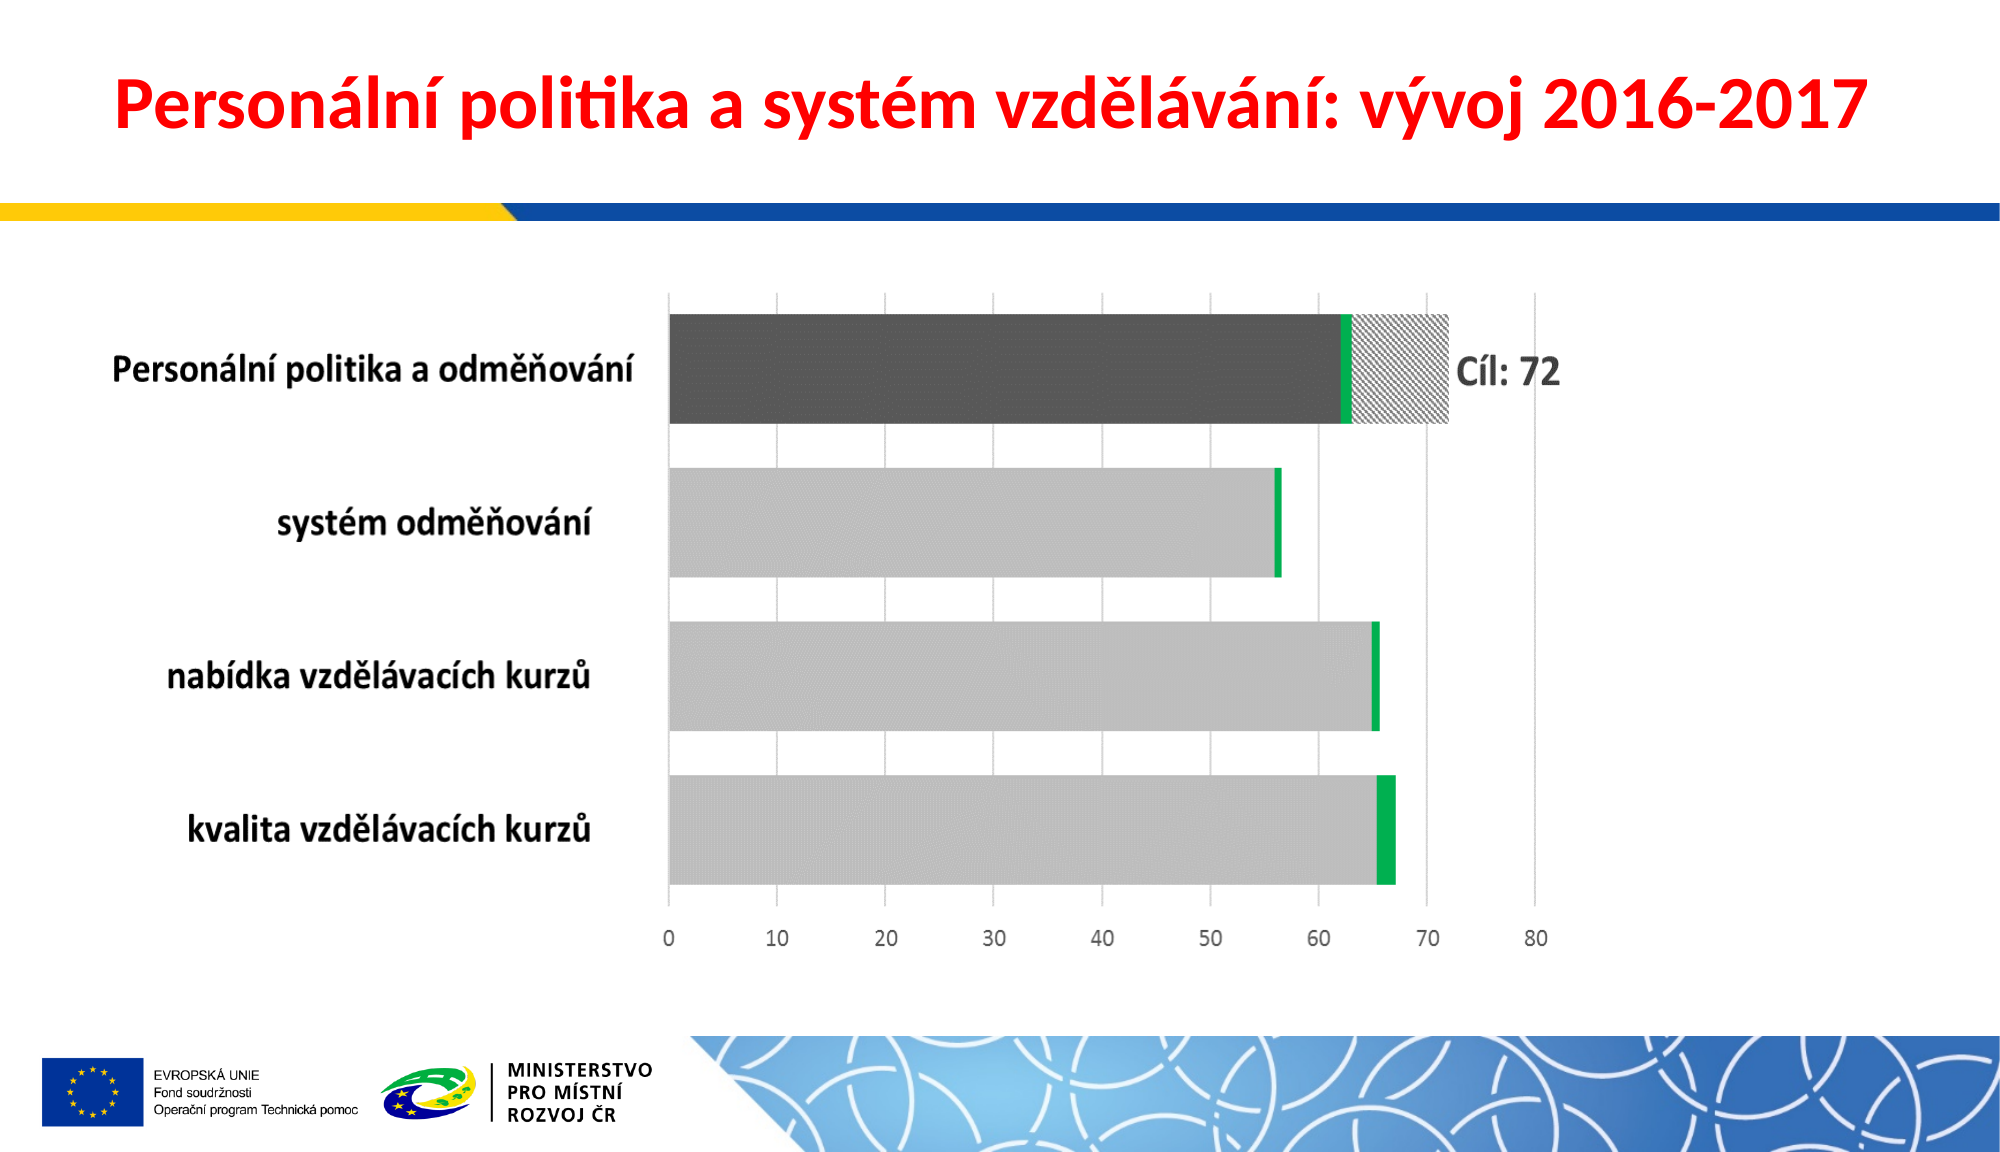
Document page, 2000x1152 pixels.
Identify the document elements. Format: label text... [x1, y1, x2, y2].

title Personální politika a systém vzdělávání: vývoj 2016-2017 [99, 46, 1900, 198]
picture [19, 1035, 674, 1149]
picture [99, 268, 1579, 960]
picture [0, 203, 2000, 221]
picture [680, 1036, 2000, 1152]
